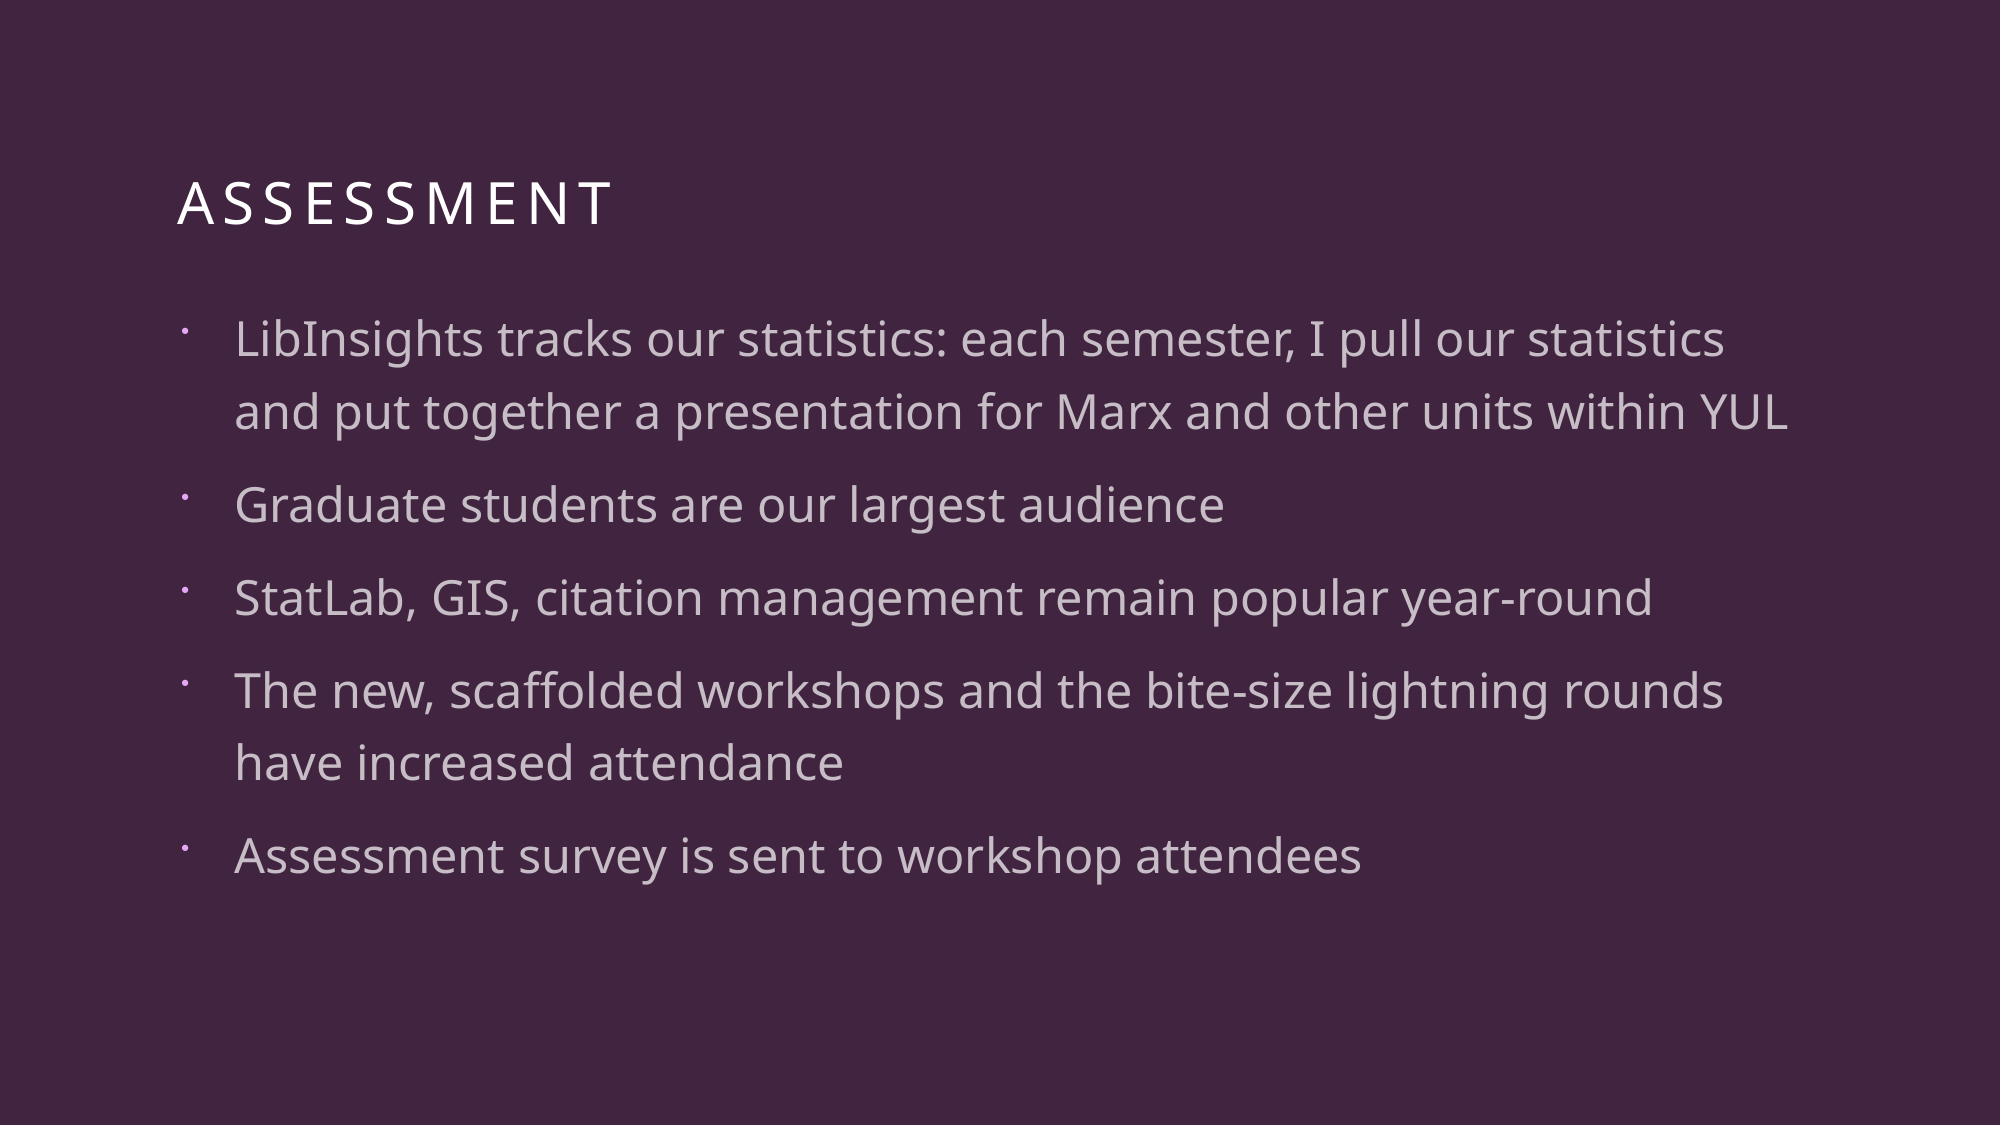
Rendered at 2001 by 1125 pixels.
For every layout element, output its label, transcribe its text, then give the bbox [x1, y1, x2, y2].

list LibInsights tracks our statistics: each semester, I pull our statistics and put together a presentation for Marx and other units within YUL Graduate students are our largest audience StatLab, GIS, citation management remain popular year-round The new, scaffolded workshops and the bite-size lightning rounds have increased attendance Assessment survey is sent to workshop attendees [177, 293, 1822, 947]
title assessment [177, 165, 1822, 274]
